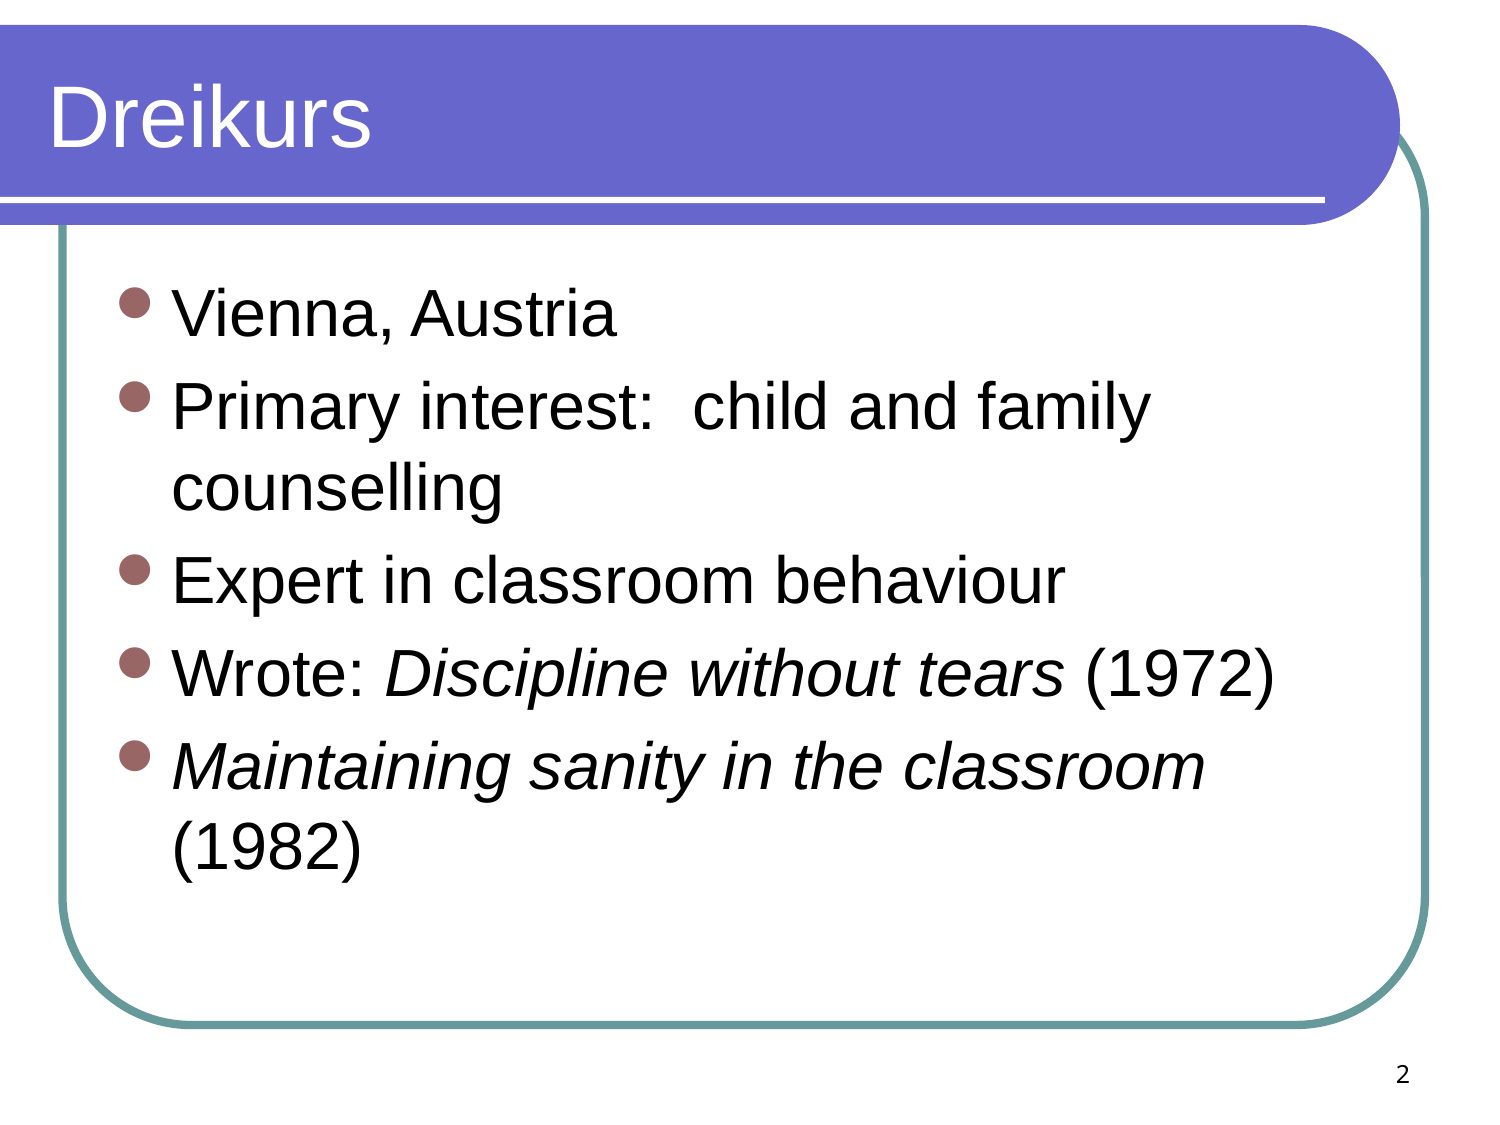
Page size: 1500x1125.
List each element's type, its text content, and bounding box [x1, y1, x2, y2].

title Dreikurs [31, 37, 1348, 188]
list Vienna, Austria Primary interest: child and family counselling Expert in classroom behaviour Wrote: Discipline without tears (1972) Maintaining sanity in the classroom (1982) [99, 262, 1401, 988]
slide_number 2 [1074, 1024, 1426, 1101]
